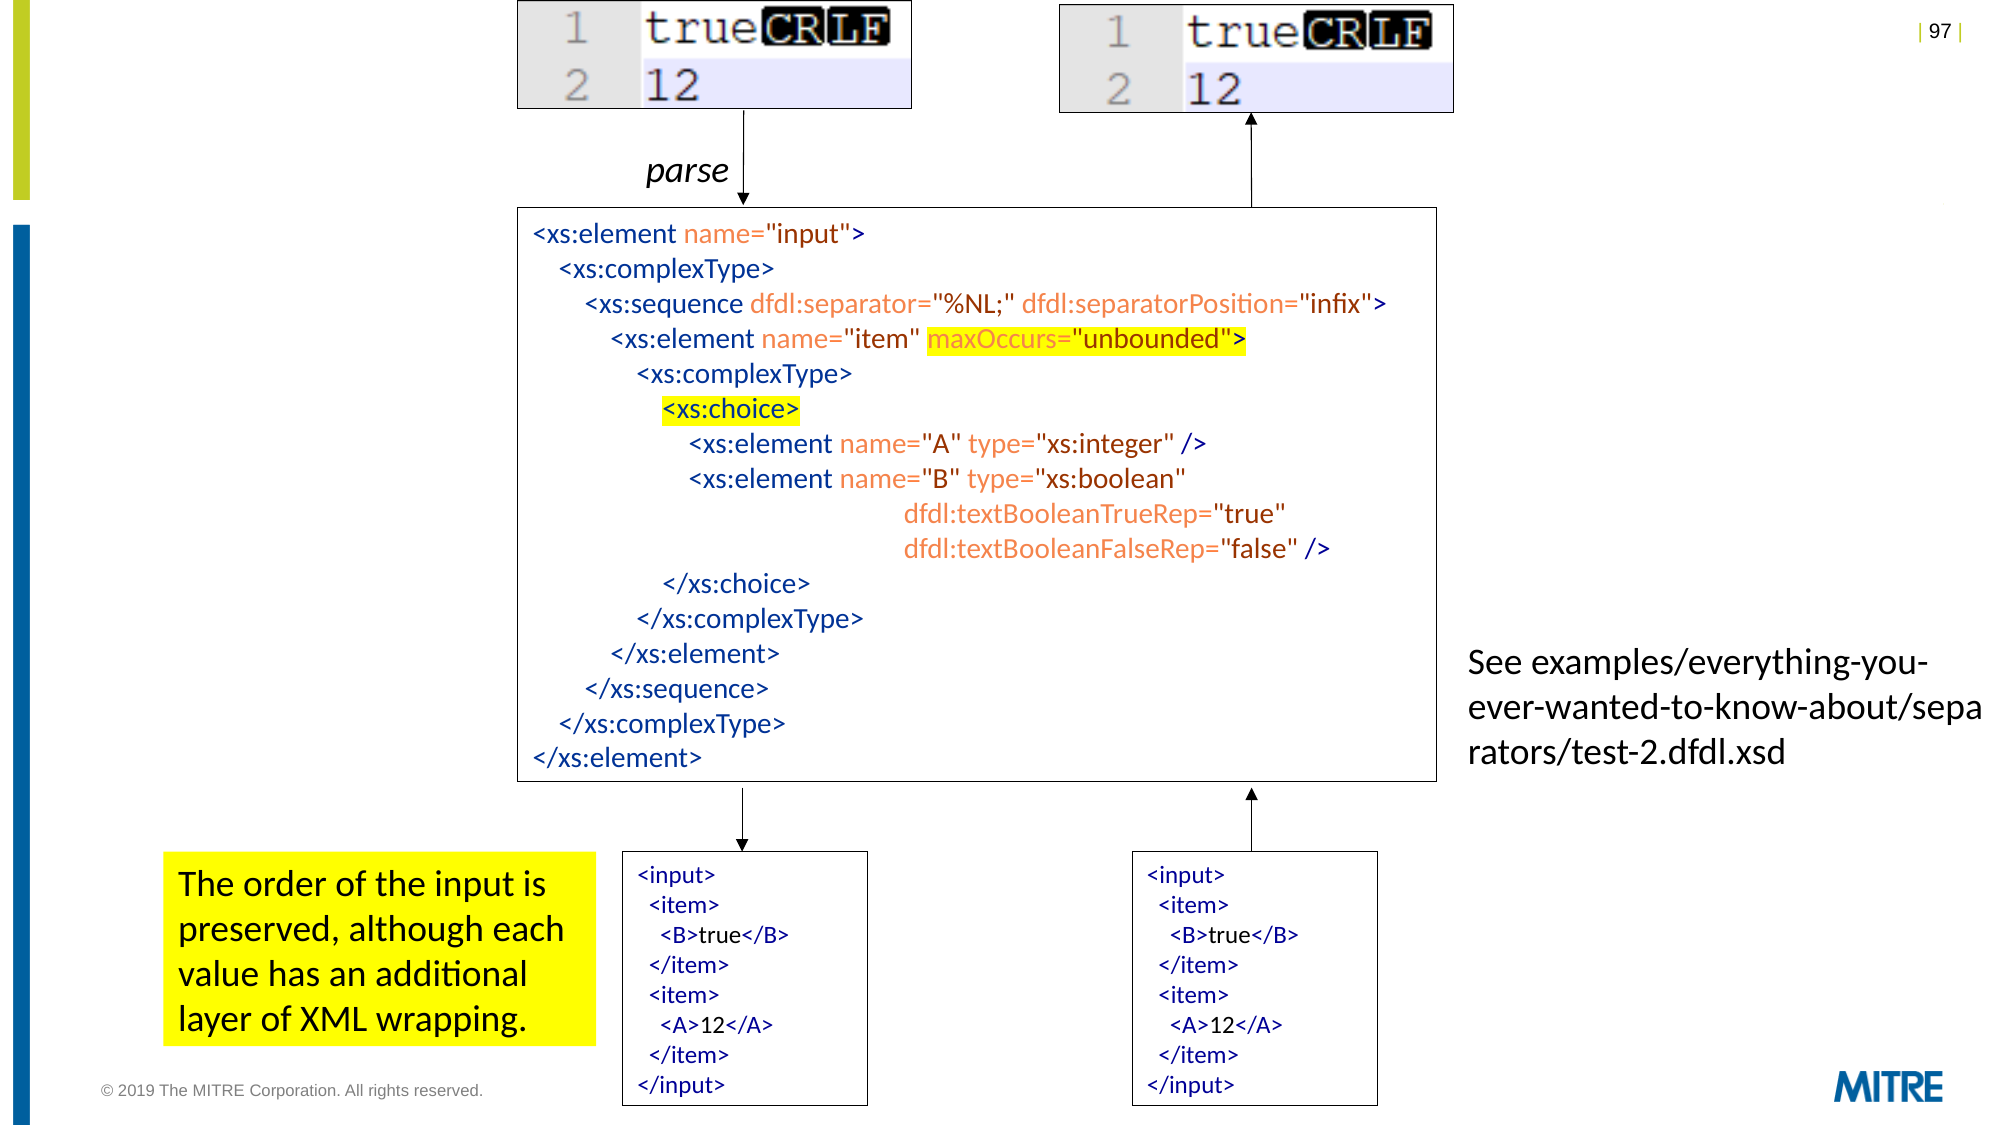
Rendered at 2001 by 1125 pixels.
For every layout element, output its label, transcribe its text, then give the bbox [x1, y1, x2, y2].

footer © 2019 The MITRE Corporation. All rights reserved. [101, 1069, 1338, 1110]
text_box <xs:element name="input"> <xs:complexType> <xs:sequence dfdl:separator="%NL;" dfdl:separatorPosition="infix"> <xs:element name="item" maxOccurs="unbounded"> <xs:complexType> <xs:choice> <xs:element name="A" type="xs:integer" /> <xs:element name="B" type="xs:boolean" dfdl:textBooleanTrueRep="true" dfdl:textBooleanFalseRep="false" /> </xs:choice> </xs:complexType> </xs:element> </xs:sequence> </xs:complexType> </xs:element> [517, 207, 1437, 782]
text_box parse [631, 137, 743, 197]
text_box <input> <item> <B>true</B> </item> <item> <A>12</A> </item> </input> [622, 851, 868, 1106]
text_box The order of the input is preserved, although each value has an additional layer of XML wrapping. [163, 851, 597, 1047]
picture [1834, 1068, 1945, 1109]
text_box <input> <item> <B>true</B> </item> <item> <A>12</A> </item> </input> [1132, 851, 1378, 1106]
picture [1059, 4, 1454, 113]
text_box See examples/everything-you-ever-wanted-to-know-about/separators/test-2.dfdl.xsd [1453, 629, 2000, 780]
picture [517, 0, 912, 109]
